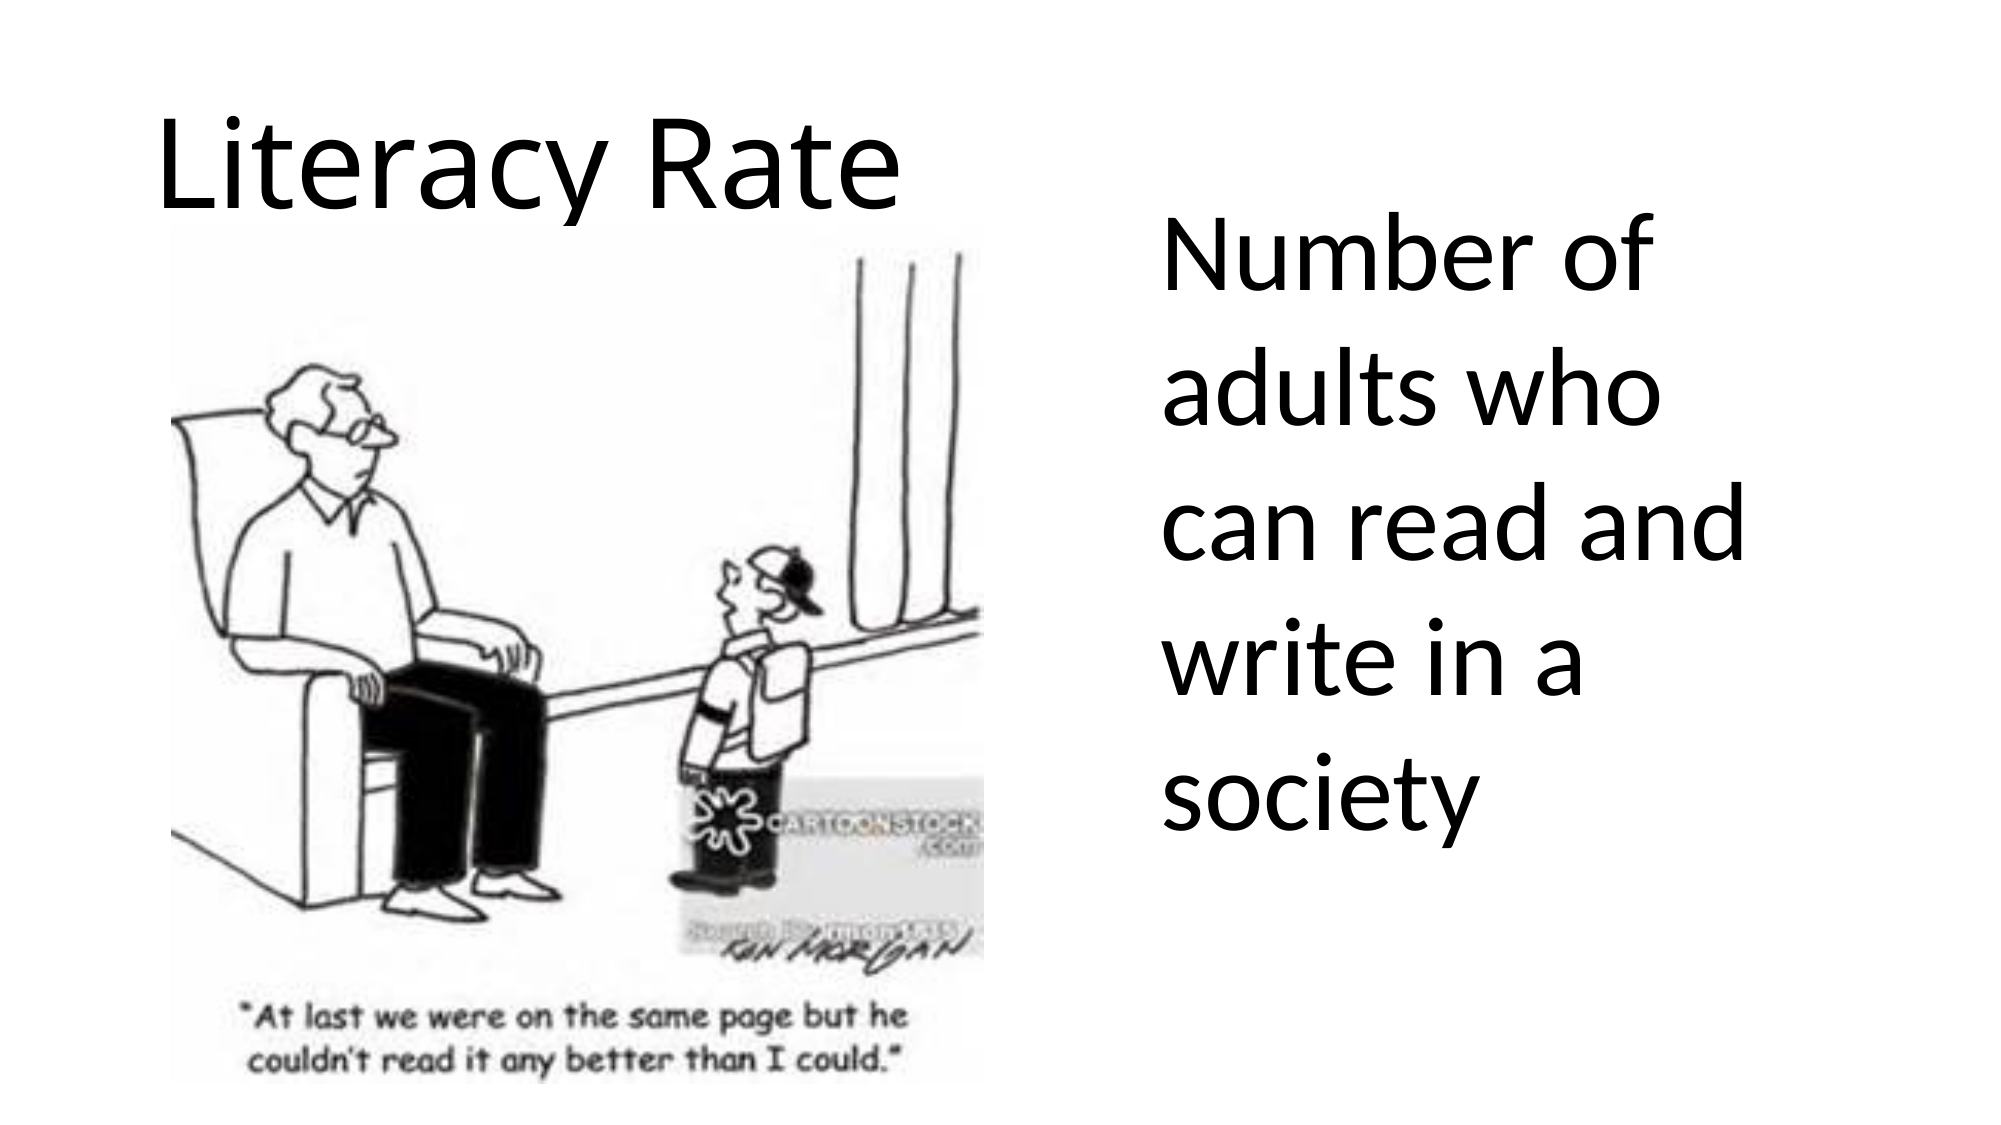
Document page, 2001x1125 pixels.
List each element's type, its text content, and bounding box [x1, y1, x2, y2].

text_box Number of adults who can read and write in a society [1145, 170, 1863, 861]
title Literacy Rate [137, 59, 1863, 278]
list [171, 226, 984, 1084]
